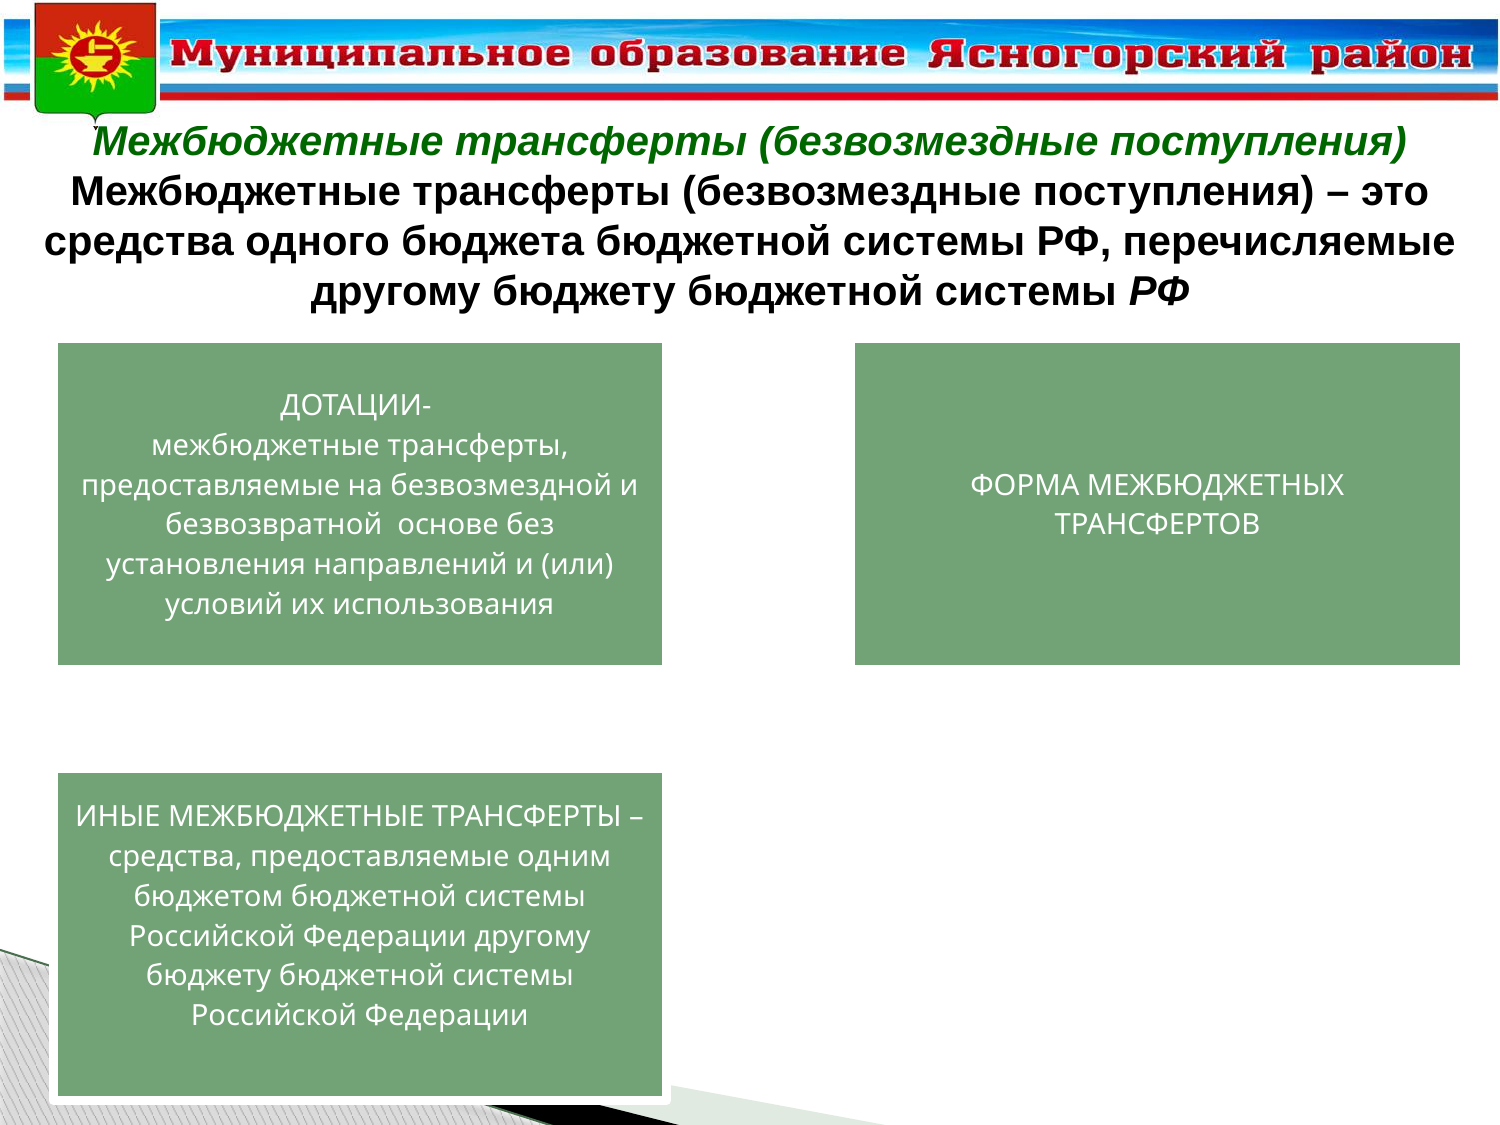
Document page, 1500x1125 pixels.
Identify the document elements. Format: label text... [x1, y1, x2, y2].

picture [0, 0, 1500, 132]
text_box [52, 337, 1465, 1083]
title Межбюджетные трансферты (безвозмездные поступления) Межбюджетные трансферты (безвозмездные поступления) – это средства одного бюджета бюджетной системы РФ, перечисляемые другому бюджету бюджетной системы РФ [0, 141, 1500, 371]
